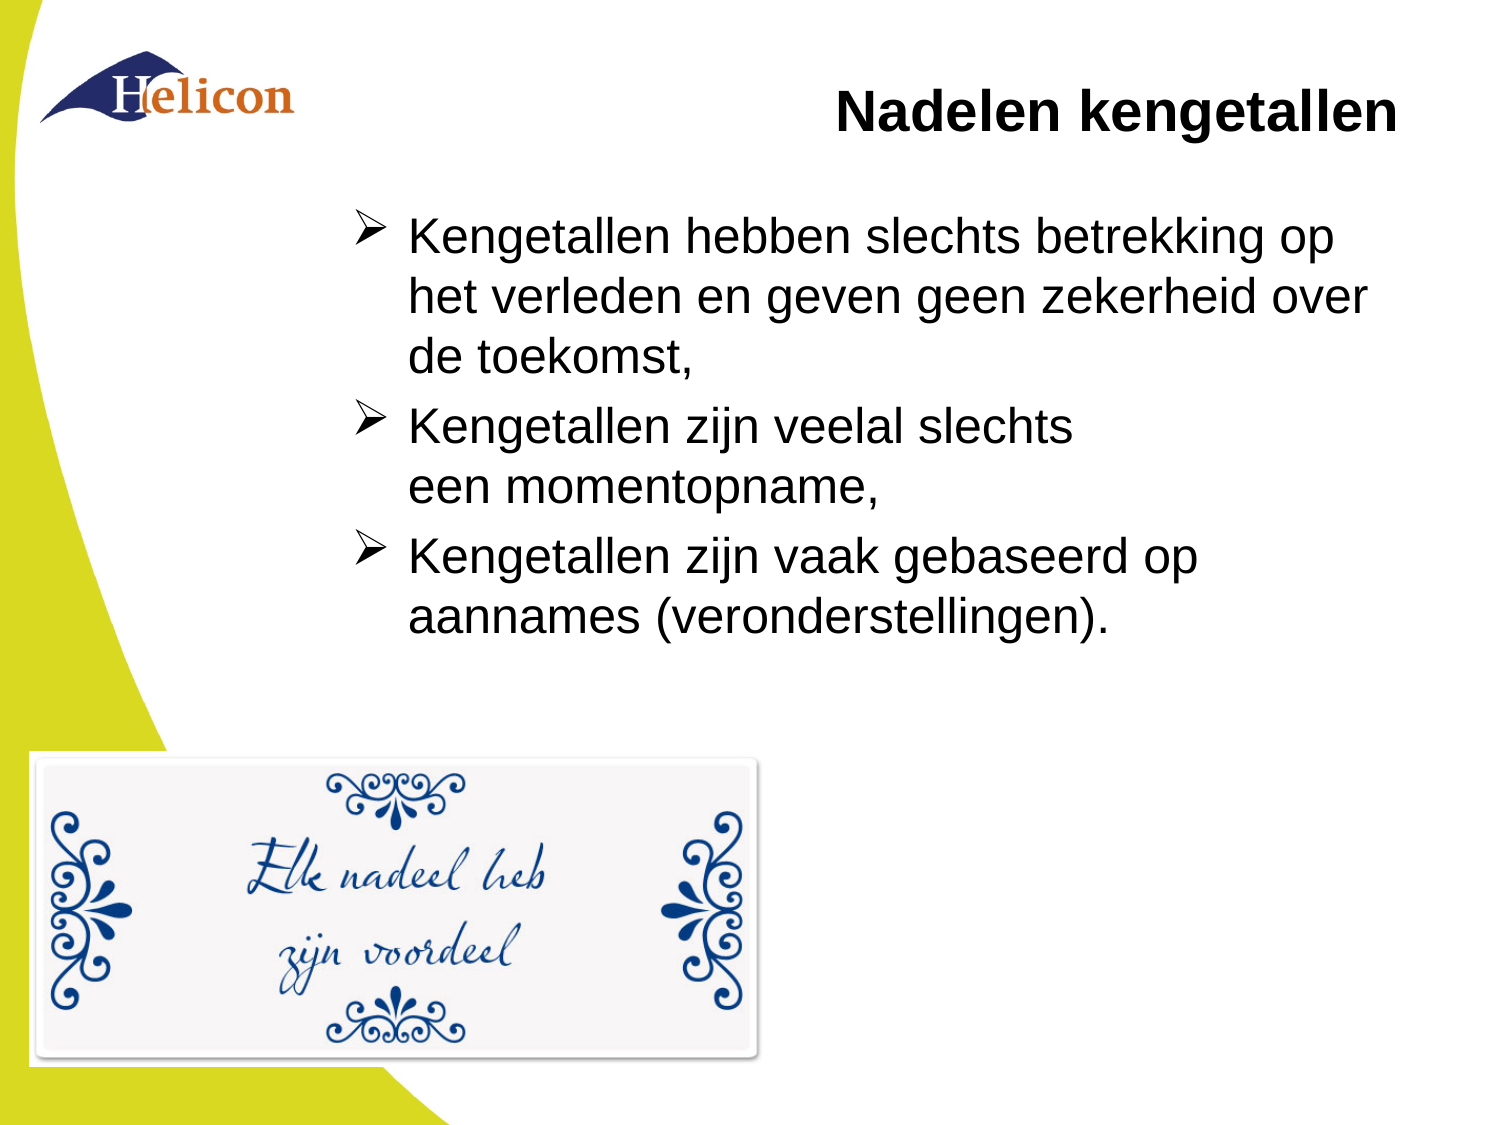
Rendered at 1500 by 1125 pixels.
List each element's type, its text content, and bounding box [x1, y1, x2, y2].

picture [0, 0, 1500, 1125]
list Kengetallen hebben slechts betrekking op het verleden en geven geen zekerheid over de toekomst, Kengetallen zijn veelal slechts een momentopname, Kengetallen zijn vaak gebaseerd op aannames (veronderstellingen). [336, 196, 1425, 1005]
title Nadelen kengetallen [324, 54, 1415, 161]
